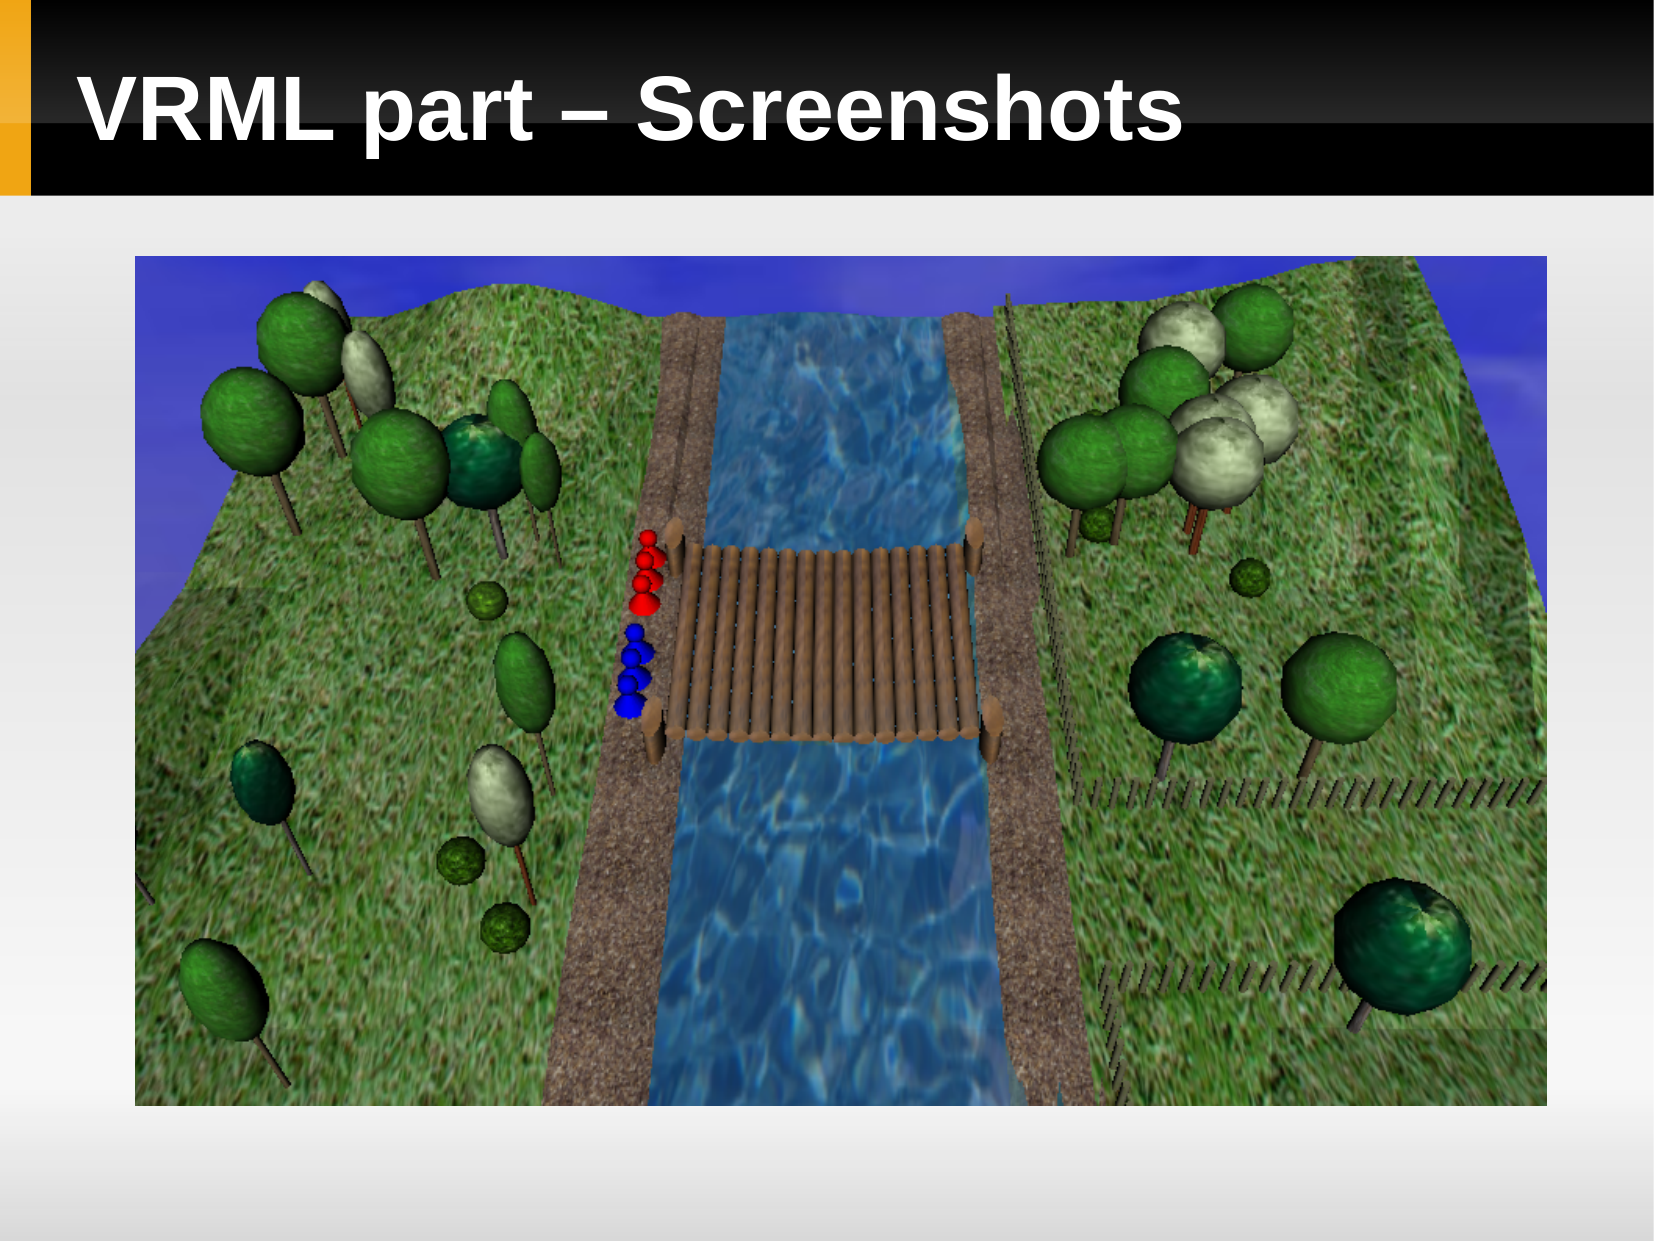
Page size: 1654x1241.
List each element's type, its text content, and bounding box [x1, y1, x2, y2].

title VRML part – Screenshots [76, 7, 1565, 200]
picture [0, 0, 1654, 1241]
